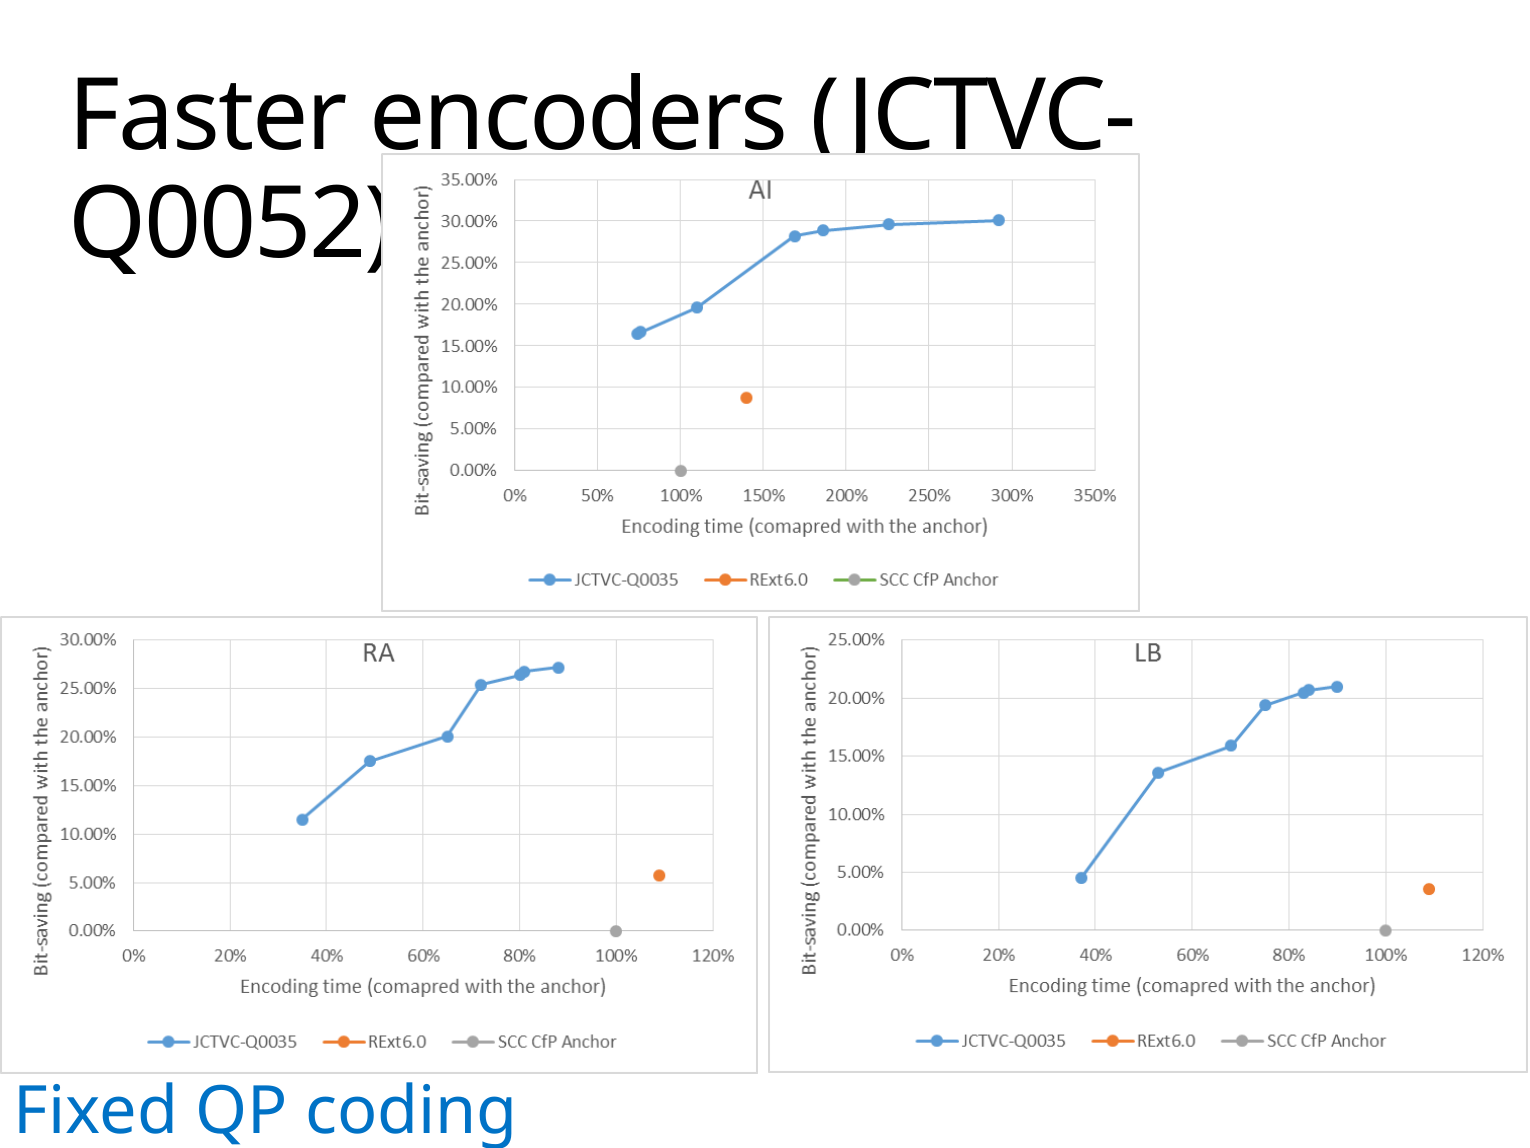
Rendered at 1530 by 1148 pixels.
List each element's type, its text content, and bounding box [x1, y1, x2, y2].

picture [767, 616, 1528, 1073]
title Faster encoders (JCTVC-Q0052) [44, 48, 1485, 199]
text_box Fixed QP coding [0, 1074, 549, 1148]
picture [0, 616, 759, 1074]
picture [381, 153, 1141, 612]
